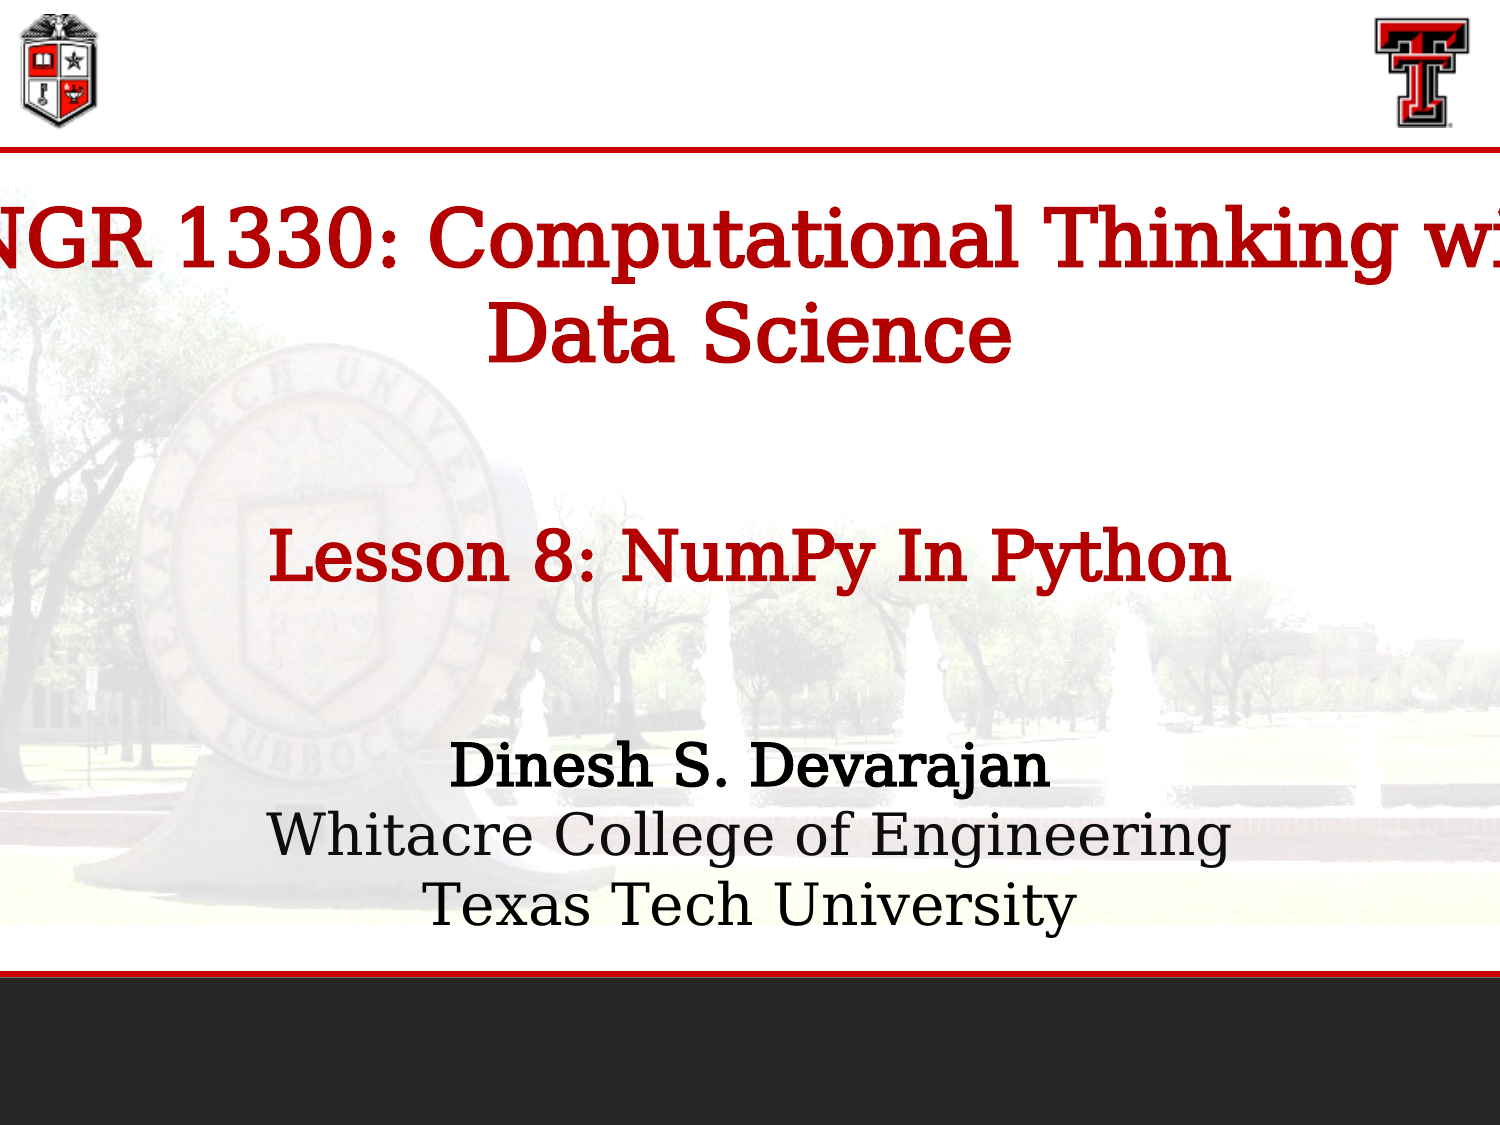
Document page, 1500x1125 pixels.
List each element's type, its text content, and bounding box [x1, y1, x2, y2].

picture [11, 14, 114, 136]
text_box ENGR 1330: Computational Thinking with Data Science [0, 179, 1500, 385]
picture [1373, 14, 1472, 128]
text_box Dinesh S. Devarajan Whitacre College of Engineering Texas Tech University [251, 720, 1248, 945]
text_box Lesson 8: NumPy In Python [252, 503, 1248, 602]
